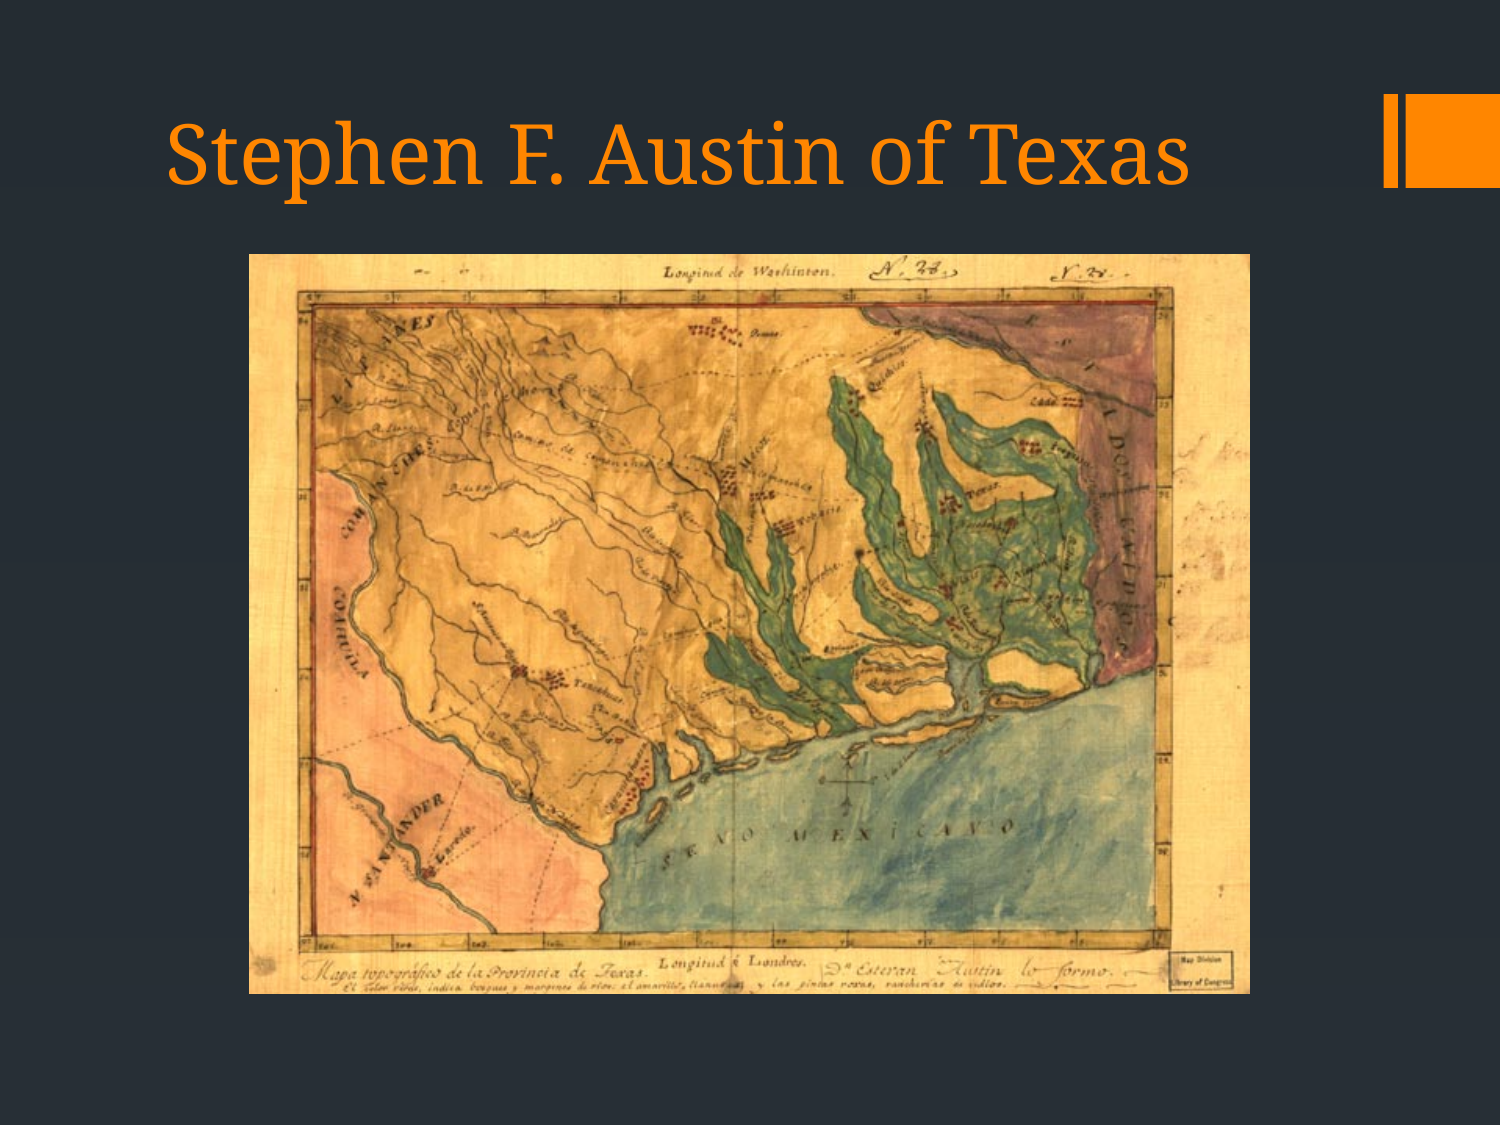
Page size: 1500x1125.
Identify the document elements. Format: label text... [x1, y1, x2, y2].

title Stephen F. Austin of Texas [150, 62, 1350, 209]
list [249, 253, 1251, 994]
